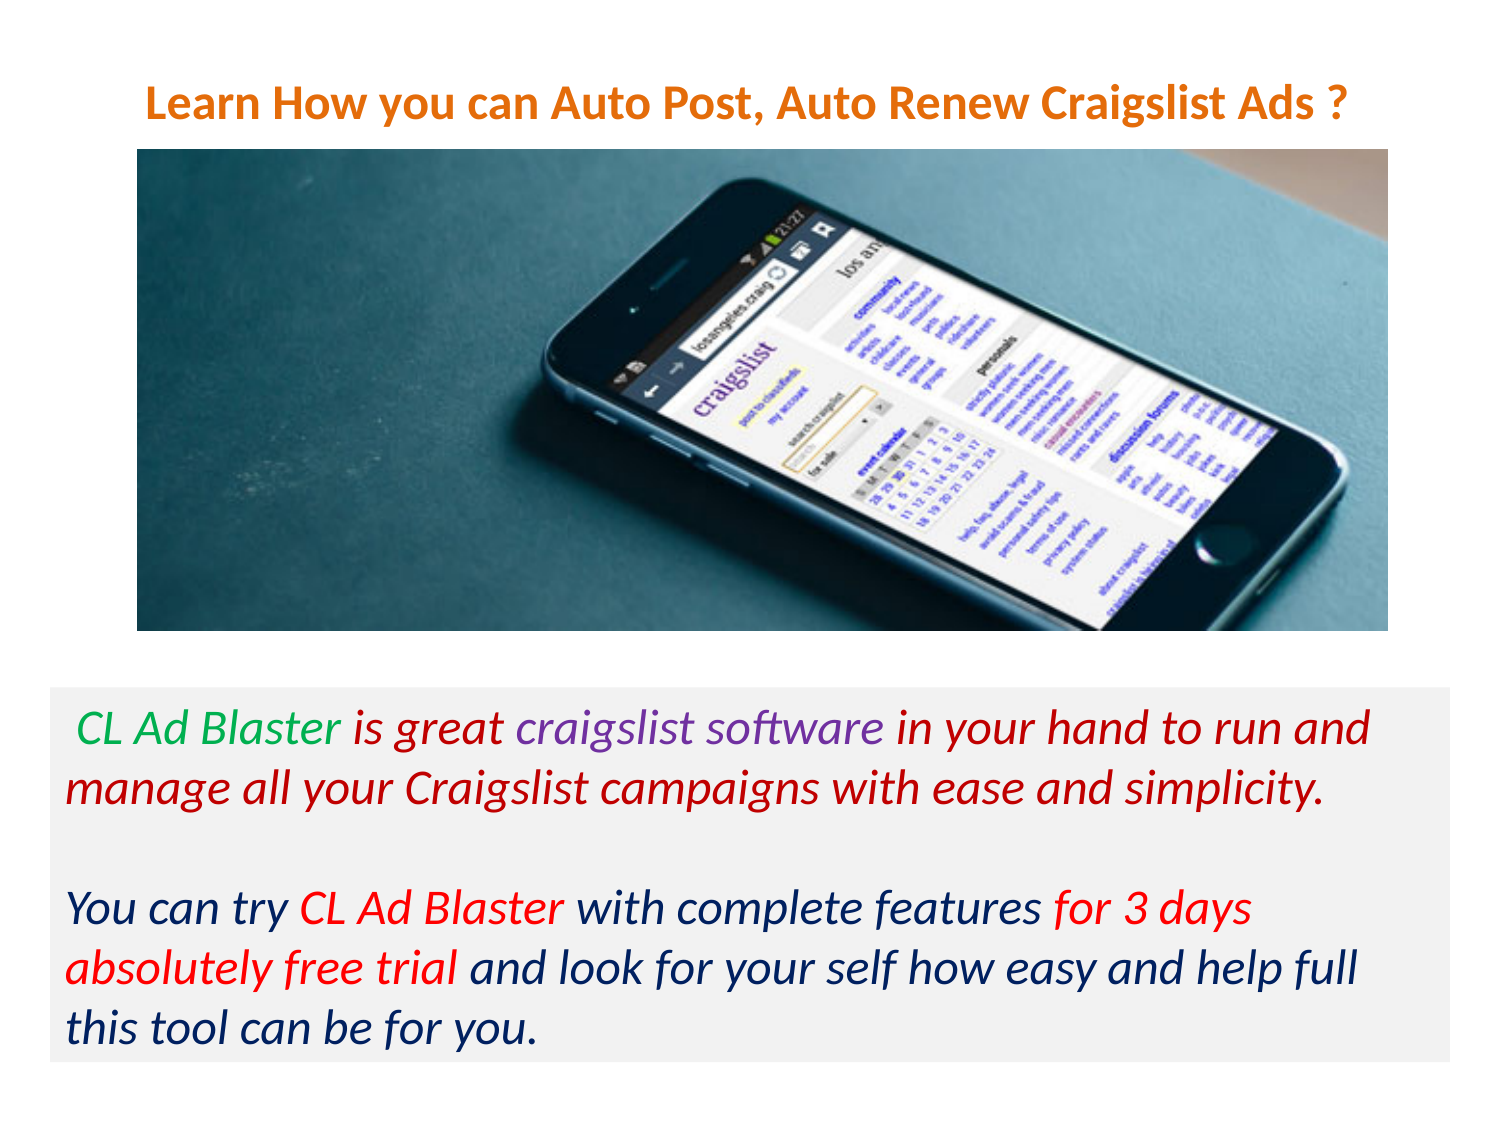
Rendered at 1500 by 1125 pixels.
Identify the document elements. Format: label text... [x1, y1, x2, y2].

picture [137, 149, 1388, 631]
text_box CL Ad Blaster is great craigslist software in your hand to run and manage all your Craigslist campaigns with ease and simplicity. You can try CL Ad Blaster with complete features for 3 days absolutely free trial and look for your self how easy and help full this tool can be for you. [50, 687, 1450, 1063]
text_box Learn How you can Auto Post, Auto Renew Craigslist Ads ? [130, 62, 1365, 138]
